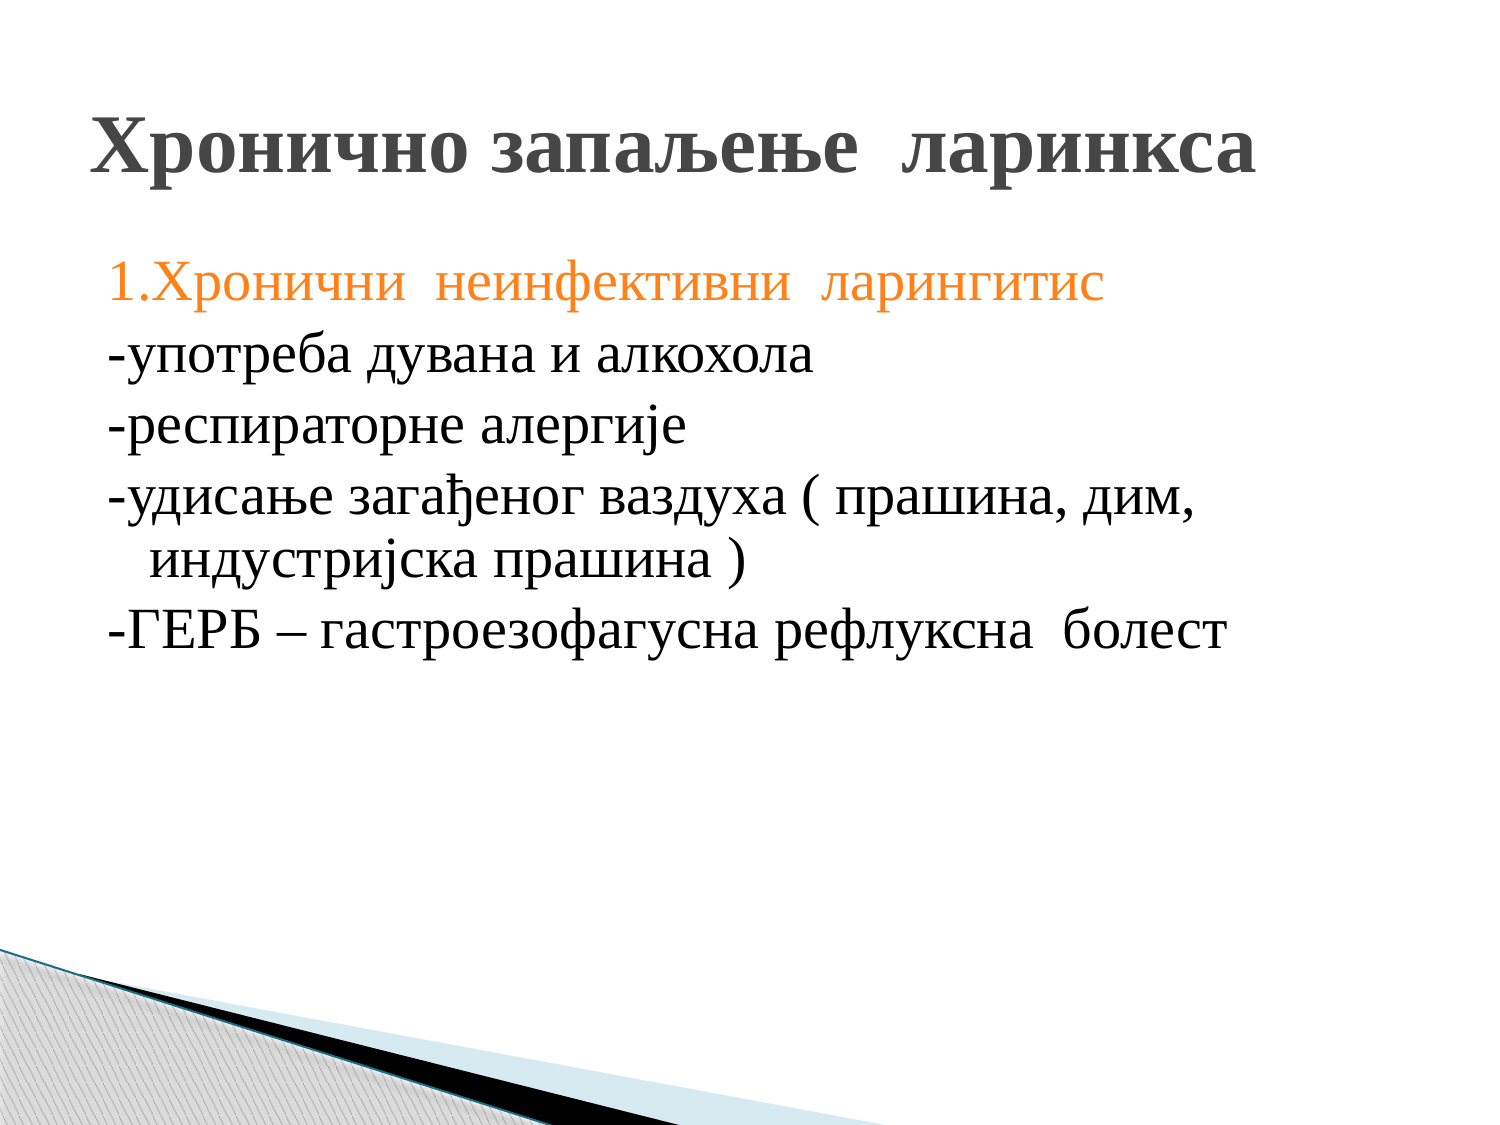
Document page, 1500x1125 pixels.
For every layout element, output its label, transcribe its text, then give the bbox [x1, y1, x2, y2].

list 1.Хронични неинфективни ларингитис -употреба дувана и алкохола -респираторне алергије -удисање загађеног ваздуха ( прашина, дим, индустријска прашина ) -ГЕРБ – гастроезофагусна рефлуксна болест [74, 242, 1426, 986]
title Хронично запаљење ларинкса [75, 45, 1425, 233]
